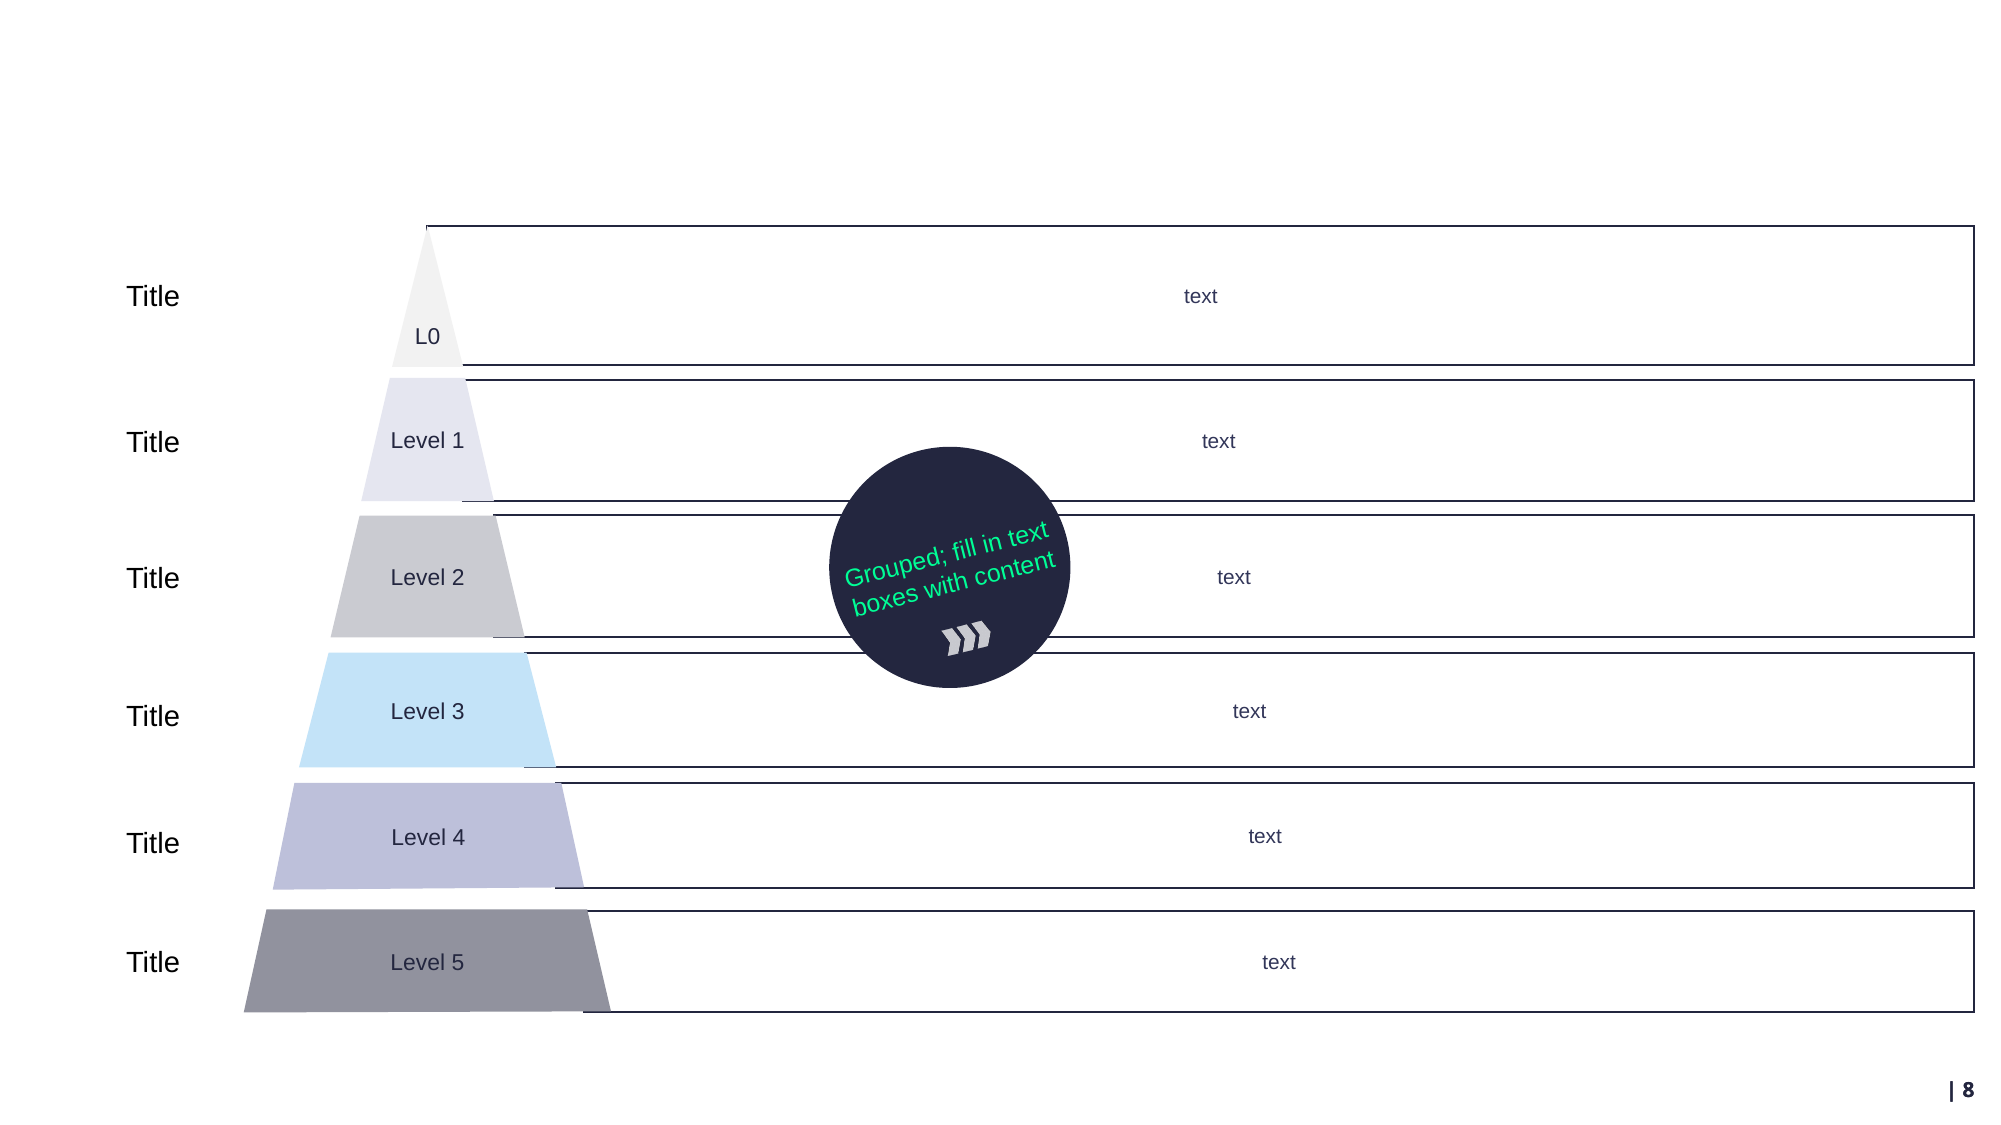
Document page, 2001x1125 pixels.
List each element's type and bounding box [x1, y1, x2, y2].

text_box [821, 446, 1078, 689]
text_box [125, 225, 1975, 1013]
